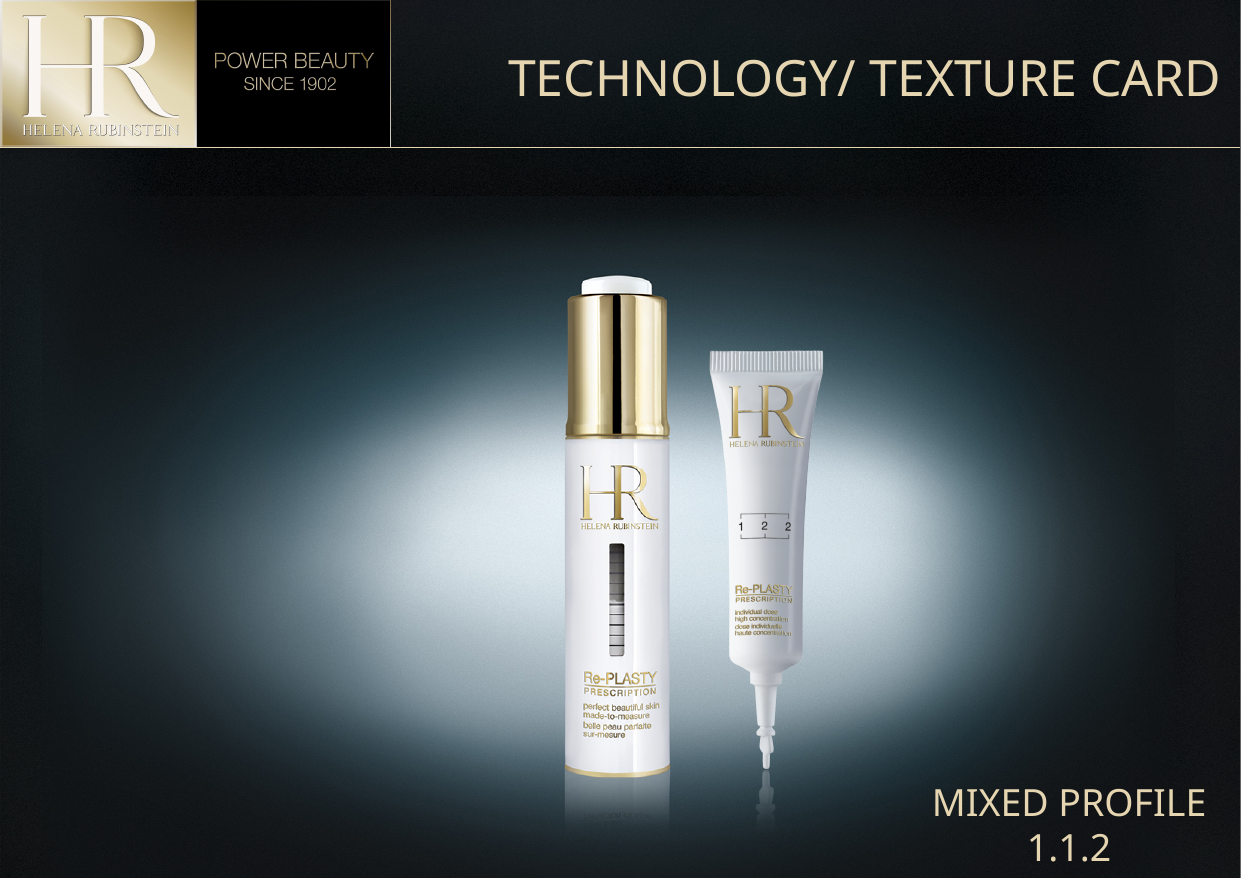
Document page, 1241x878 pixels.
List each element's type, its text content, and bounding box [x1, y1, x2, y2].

picture [0, 0, 1241, 878]
text_box MIXED PROFILE 1.1.2 [897, 771, 1241, 877]
